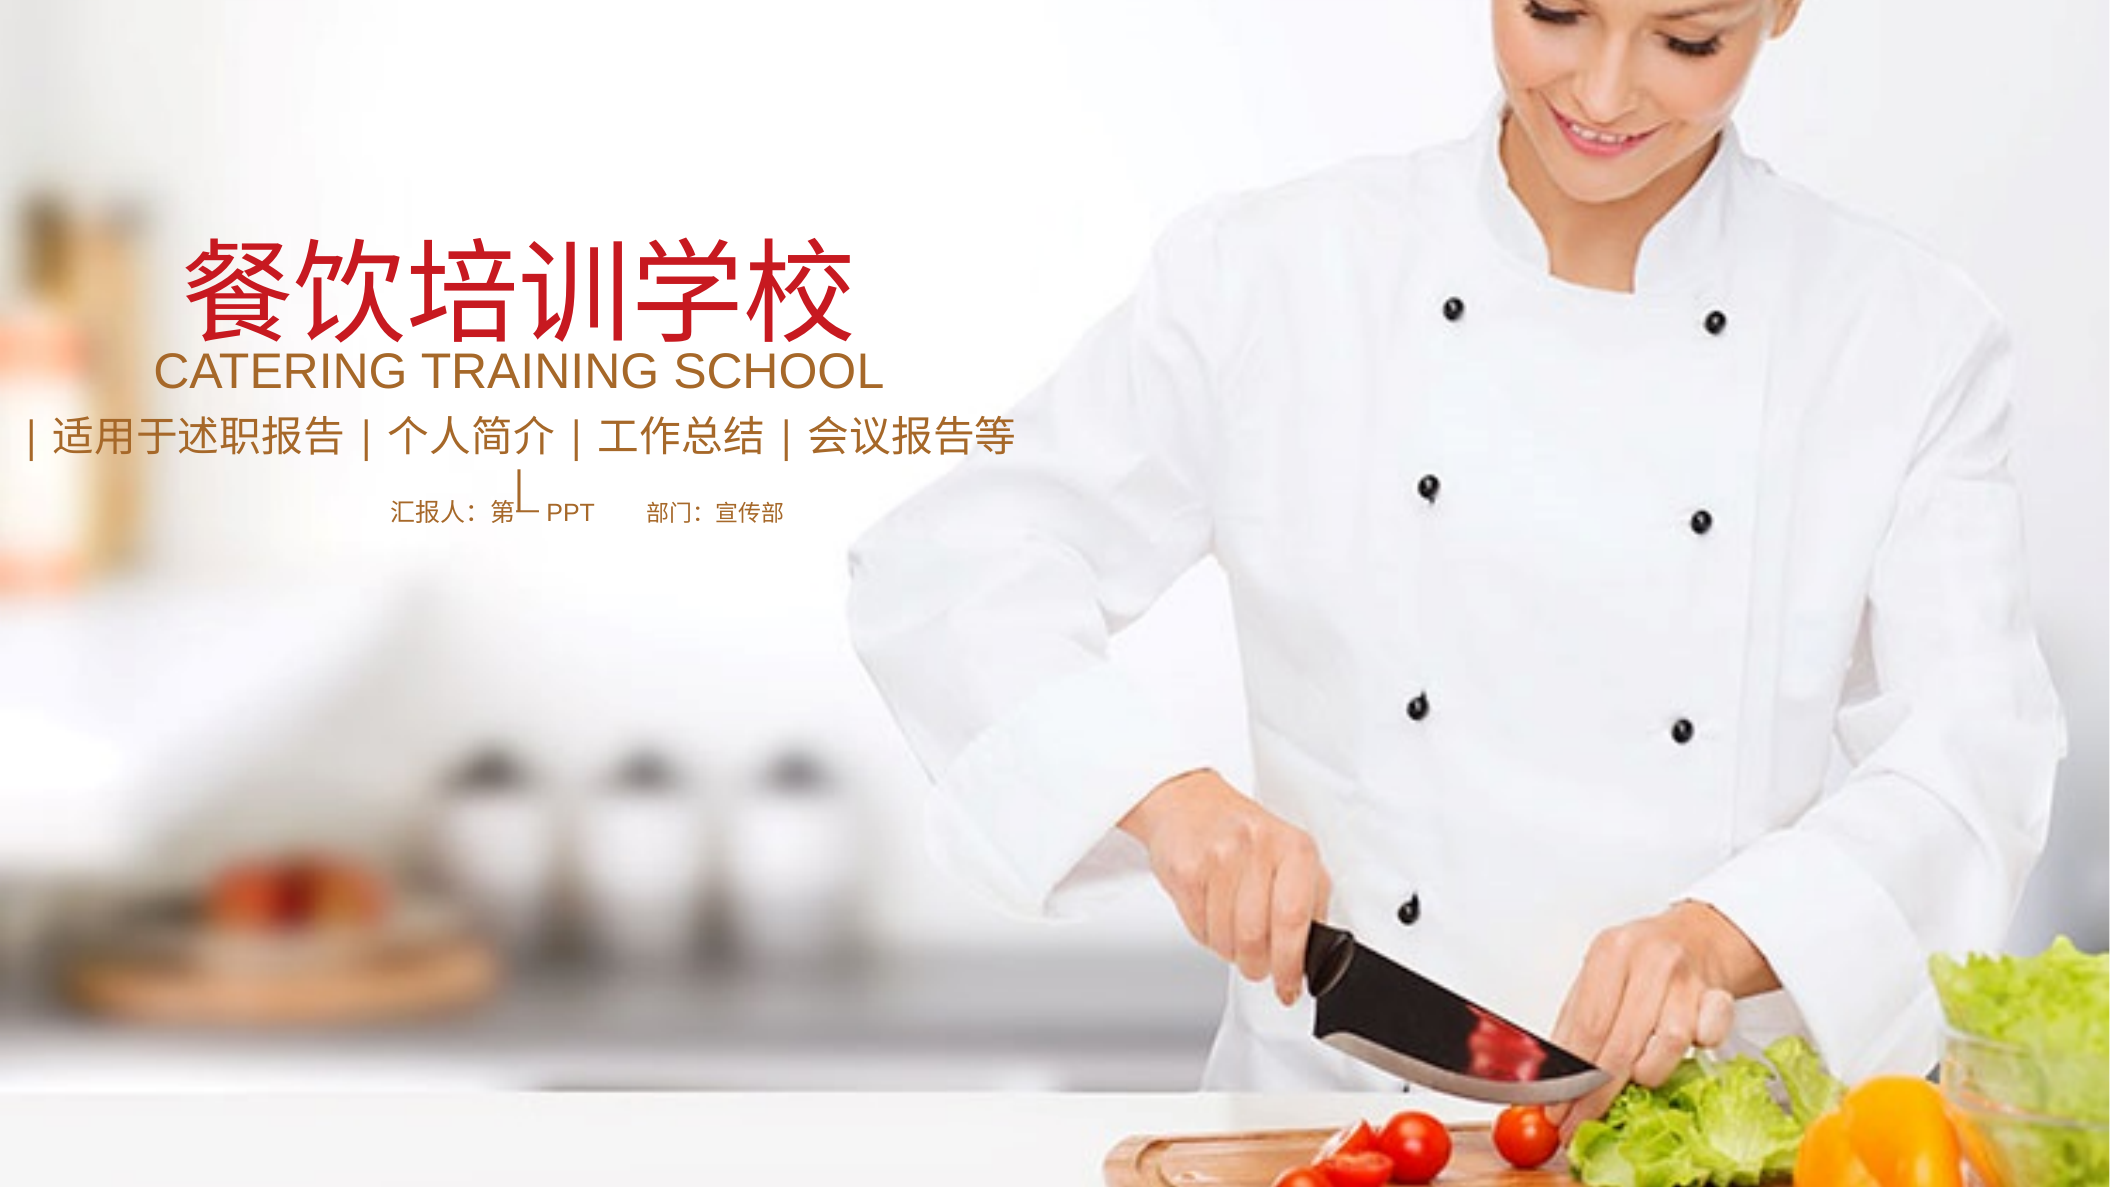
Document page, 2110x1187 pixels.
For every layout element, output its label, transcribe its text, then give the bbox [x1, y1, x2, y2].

text_box 汇报人：第一PPT 部门：宣传部 [314, 489, 872, 535]
text_box 餐饮培训学校 [169, 215, 868, 333]
text_box Catering training school [141, 333, 896, 405]
text_box |适用于述职报告|个人简介|工作总结|会议报告等| [5, 402, 1033, 518]
text_box [0, 0, 2110, 1187]
